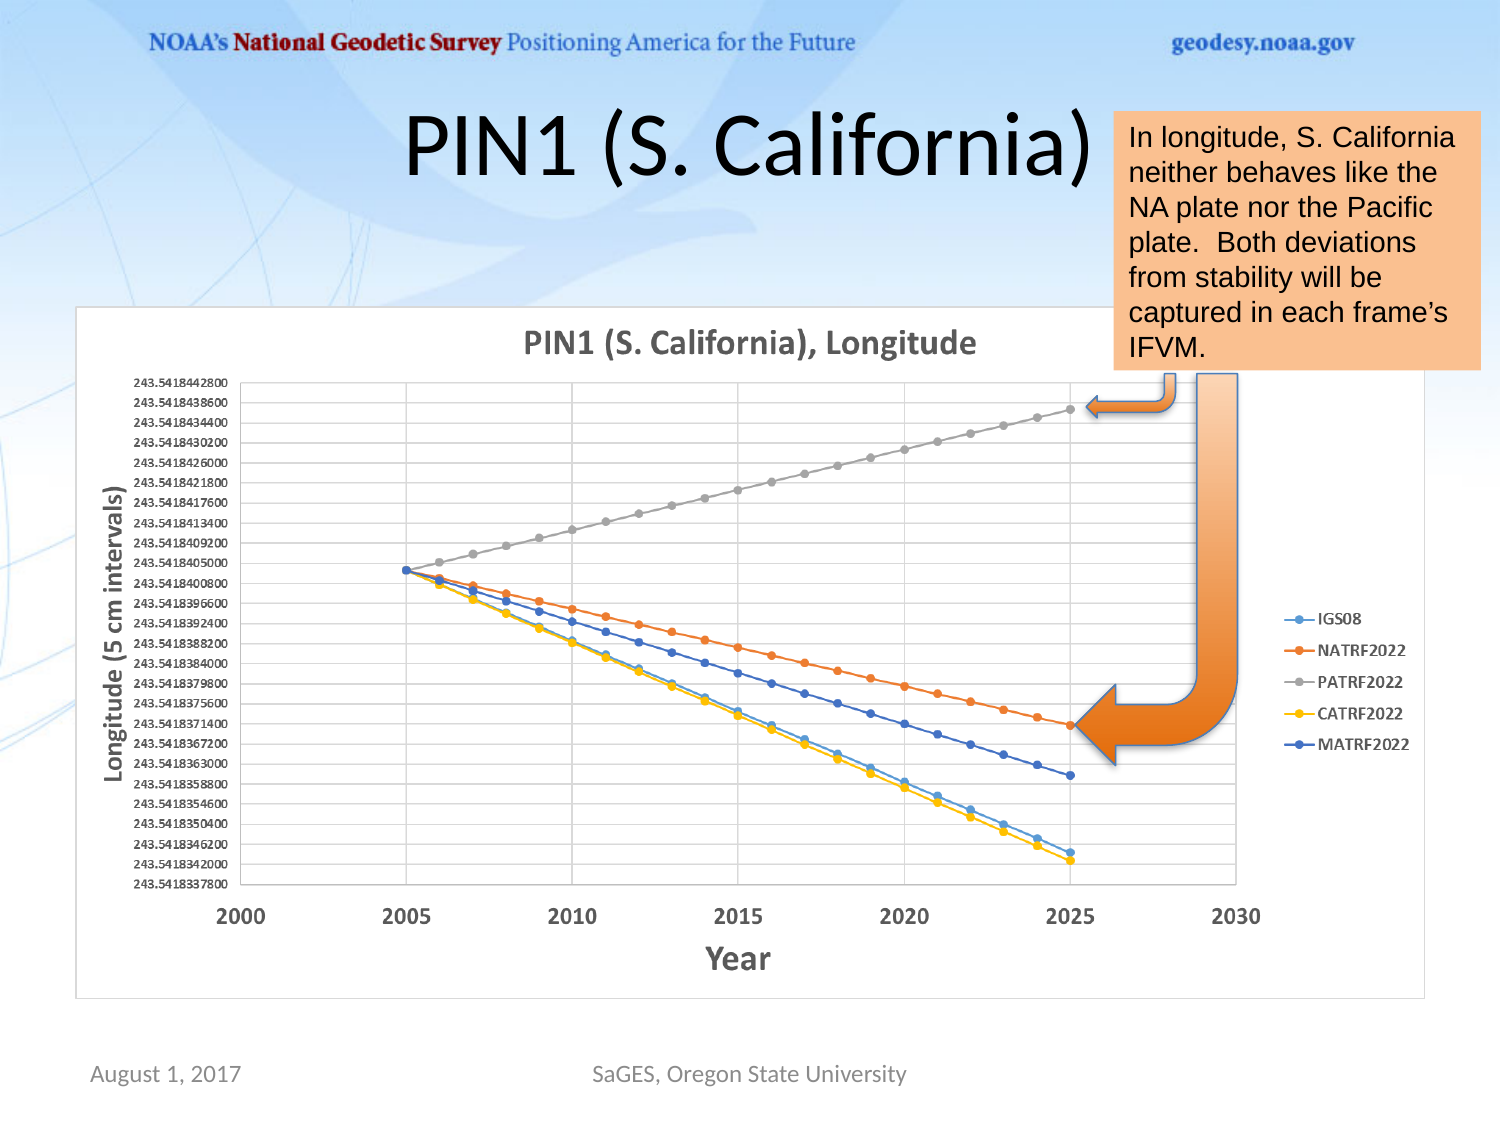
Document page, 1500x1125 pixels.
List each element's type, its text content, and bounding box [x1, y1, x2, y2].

title PIN1 (S. California) [75, 45, 1425, 233]
footer SaGES, Oregon State University [512, 1042, 988, 1103]
text_box In longitude, S. California neither behaves like the NA plate nor the Pacific plate. Both deviations from stability will be captured in each frame’s IFVM. [1113, 111, 1481, 371]
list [74, 306, 1426, 999]
picture [0, 0, 1500, 1125]
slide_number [75, 1042, 425, 1103]
